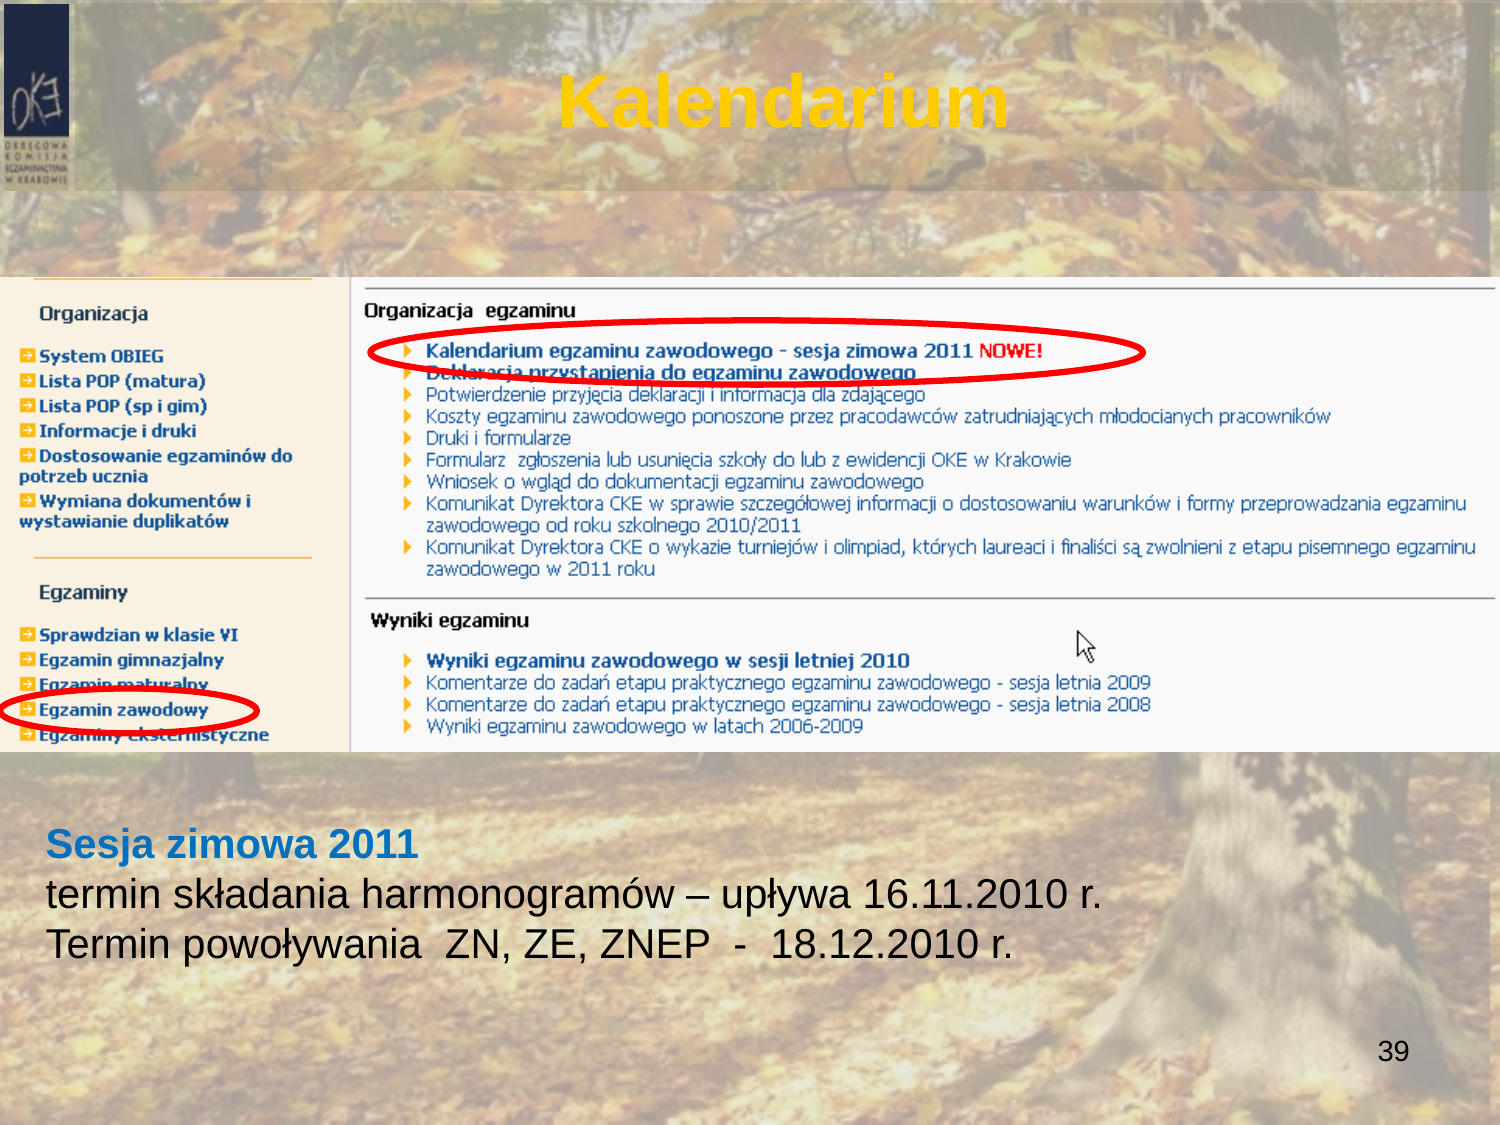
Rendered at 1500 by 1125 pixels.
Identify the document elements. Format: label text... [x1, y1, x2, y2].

picture [0, 277, 1500, 752]
slide_number 39 [1074, 1024, 1426, 1103]
text_box Sesja zimowa 2011 termin składania harmonogramów – upływa 16.11.2010 r. Termin powoływania ZN, ZE, ZNEP - 18.12.2010 r. [30, 809, 1143, 975]
title Kalendarium [74, 3, 1495, 192]
